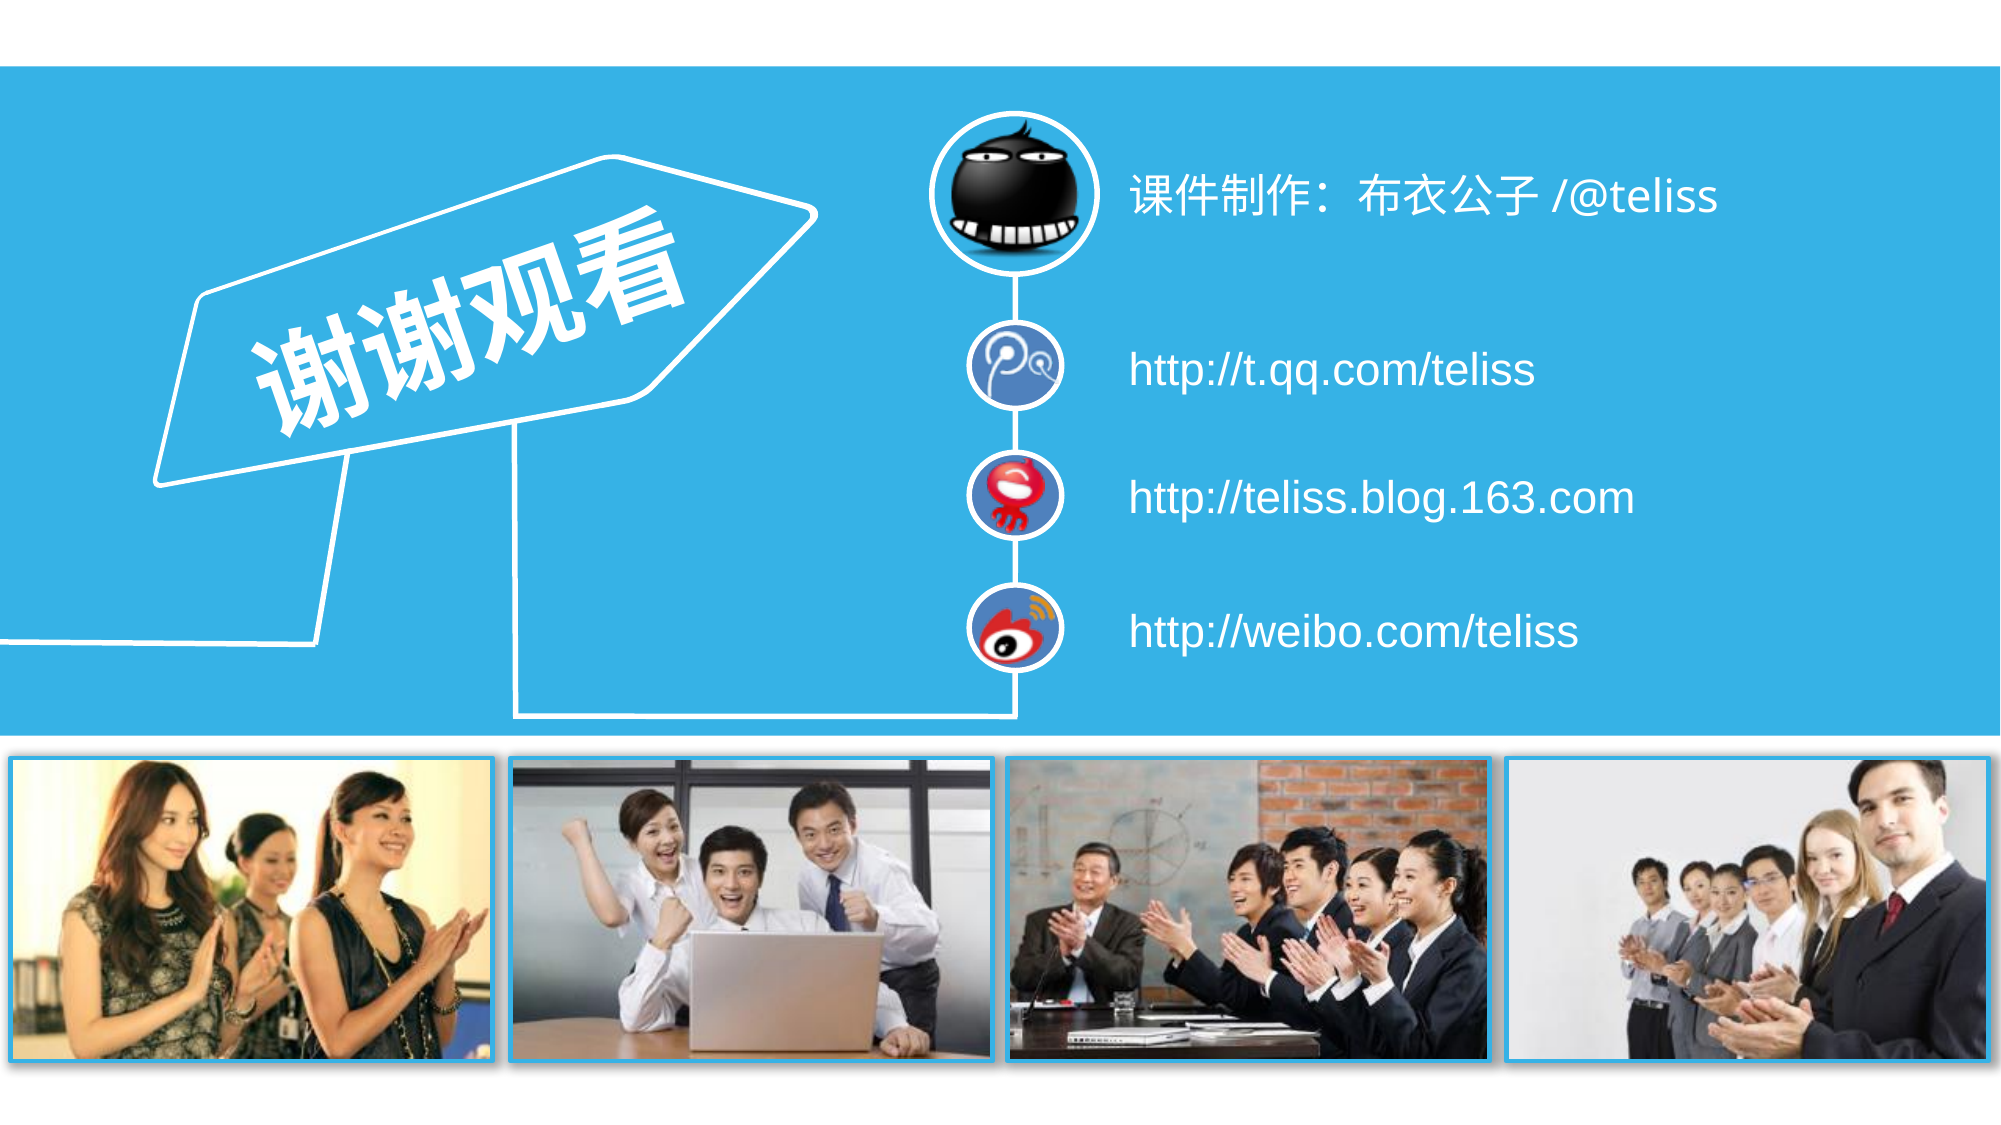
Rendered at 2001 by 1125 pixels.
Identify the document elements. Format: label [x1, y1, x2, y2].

picture [985, 331, 1059, 398]
picture [13, 760, 490, 1059]
picture [986, 458, 1045, 533]
picture [513, 760, 990, 1059]
picture [979, 595, 1055, 664]
picture [1010, 760, 1487, 1059]
picture [1509, 760, 1986, 1059]
picture [944, 119, 1085, 260]
